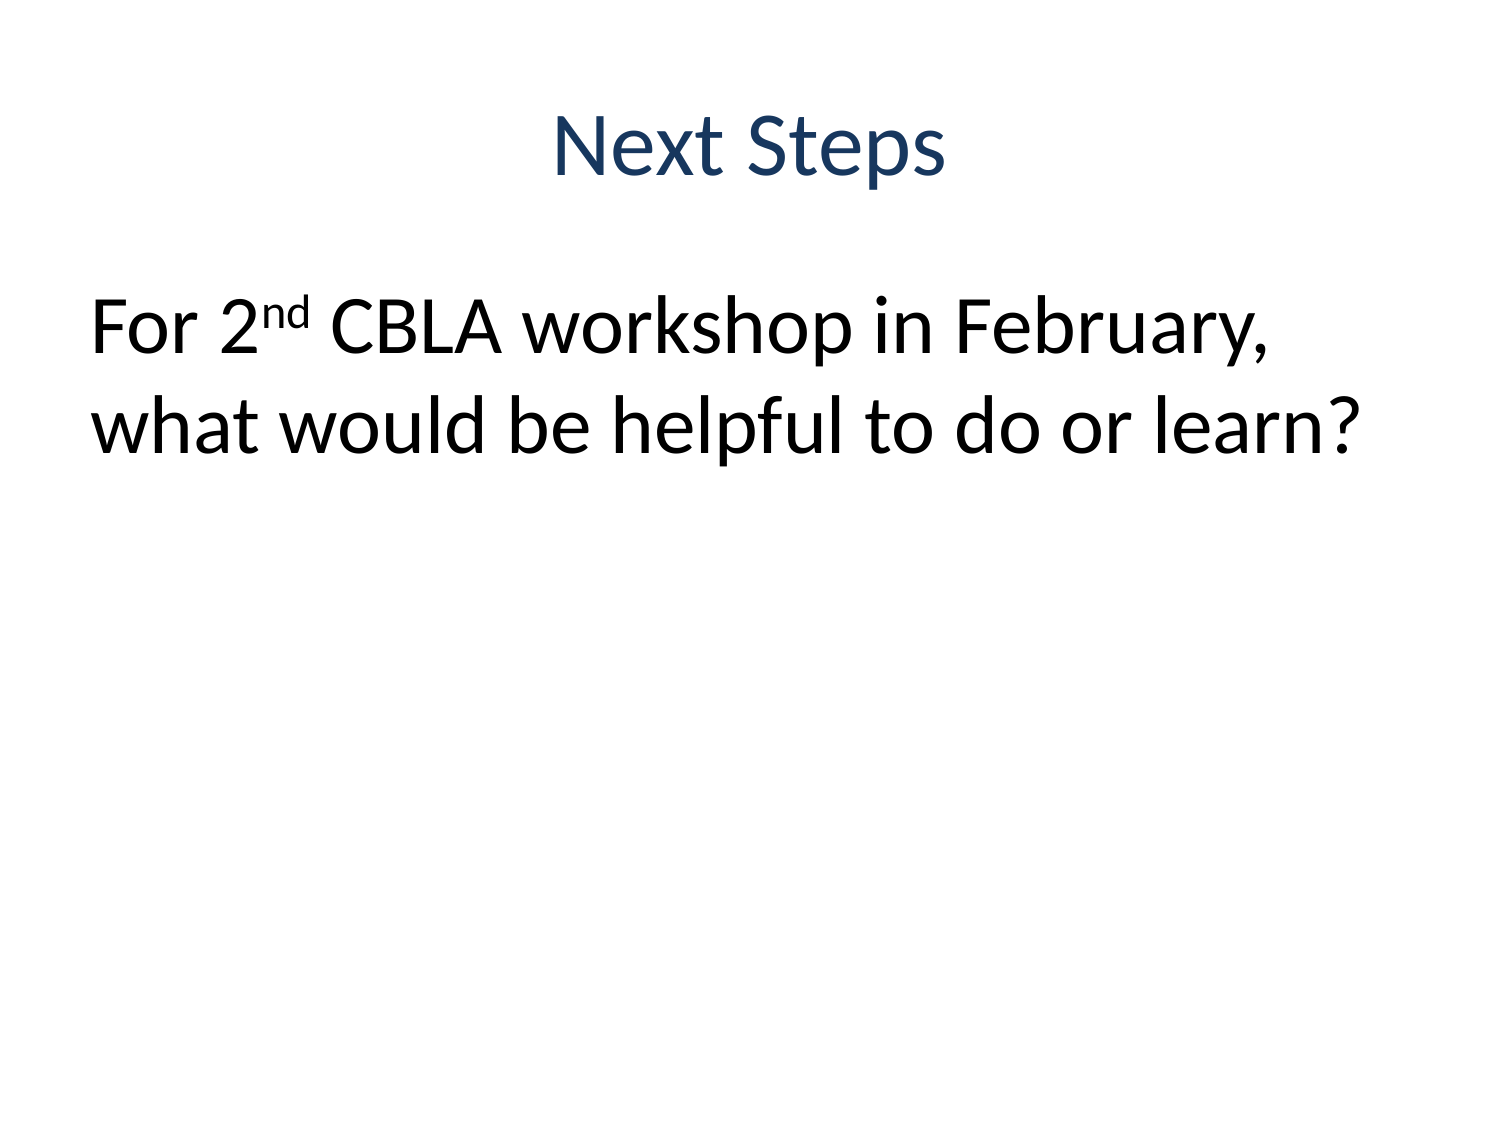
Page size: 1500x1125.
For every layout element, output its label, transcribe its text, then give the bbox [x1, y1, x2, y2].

list For 2nd CBLA workshop in February, what would be helpful to do or learn? [75, 262, 1425, 1005]
title Next Steps [75, 45, 1425, 233]
